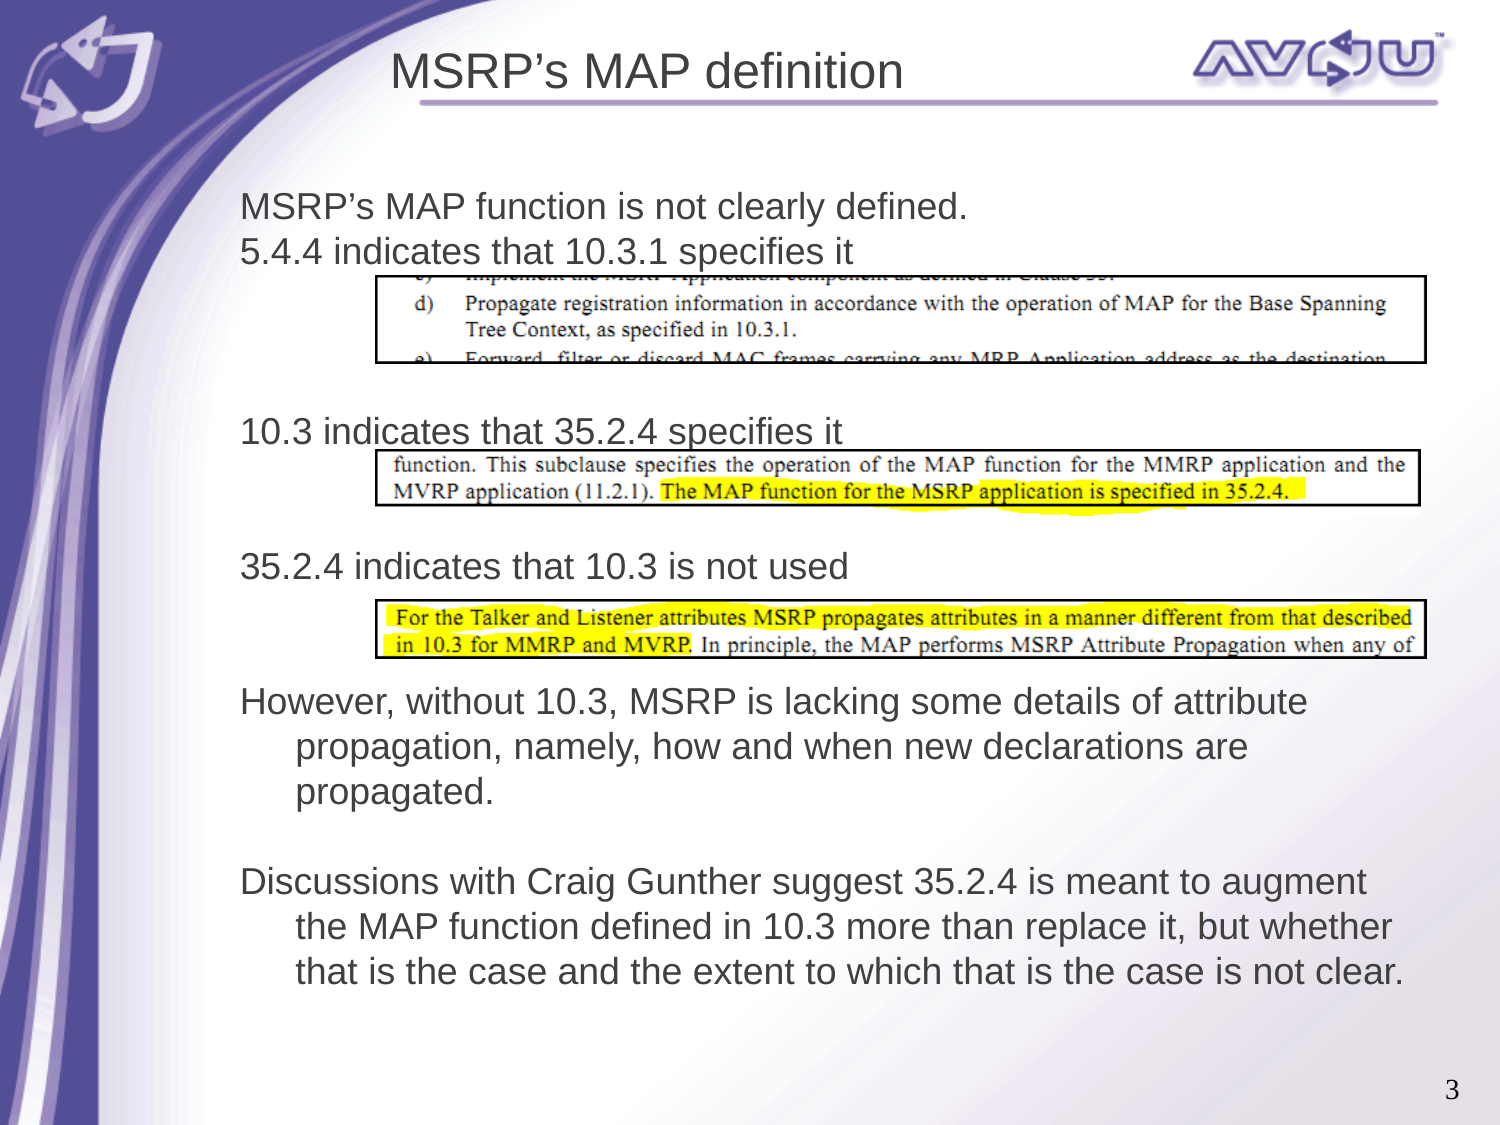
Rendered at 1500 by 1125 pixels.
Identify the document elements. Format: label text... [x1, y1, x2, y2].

slide_number 3 [1124, 1062, 1475, 1125]
text_box MSRP’s MAP definition [374, 0, 1500, 138]
picture [0, 0, 1500, 1125]
text_box MSRP’s MAP function is not clearly defined. 5.4.4 indicates that 10.3.1 specifies it 10.3 indicates that 35.2.4 specifies it 35.2.4 indicates that 10.3 is not used However, without 10.3, MSRP is lacking some details of attribute propagation, namely, how and when new declarations are propagated. Discussions with Craig Gunther suggest 35.2.4 is meant to augment the MAP function defined in 10.3 more than replace it, but whether that is the case and the extent to which that is the case is not clear. [224, 174, 1425, 1000]
